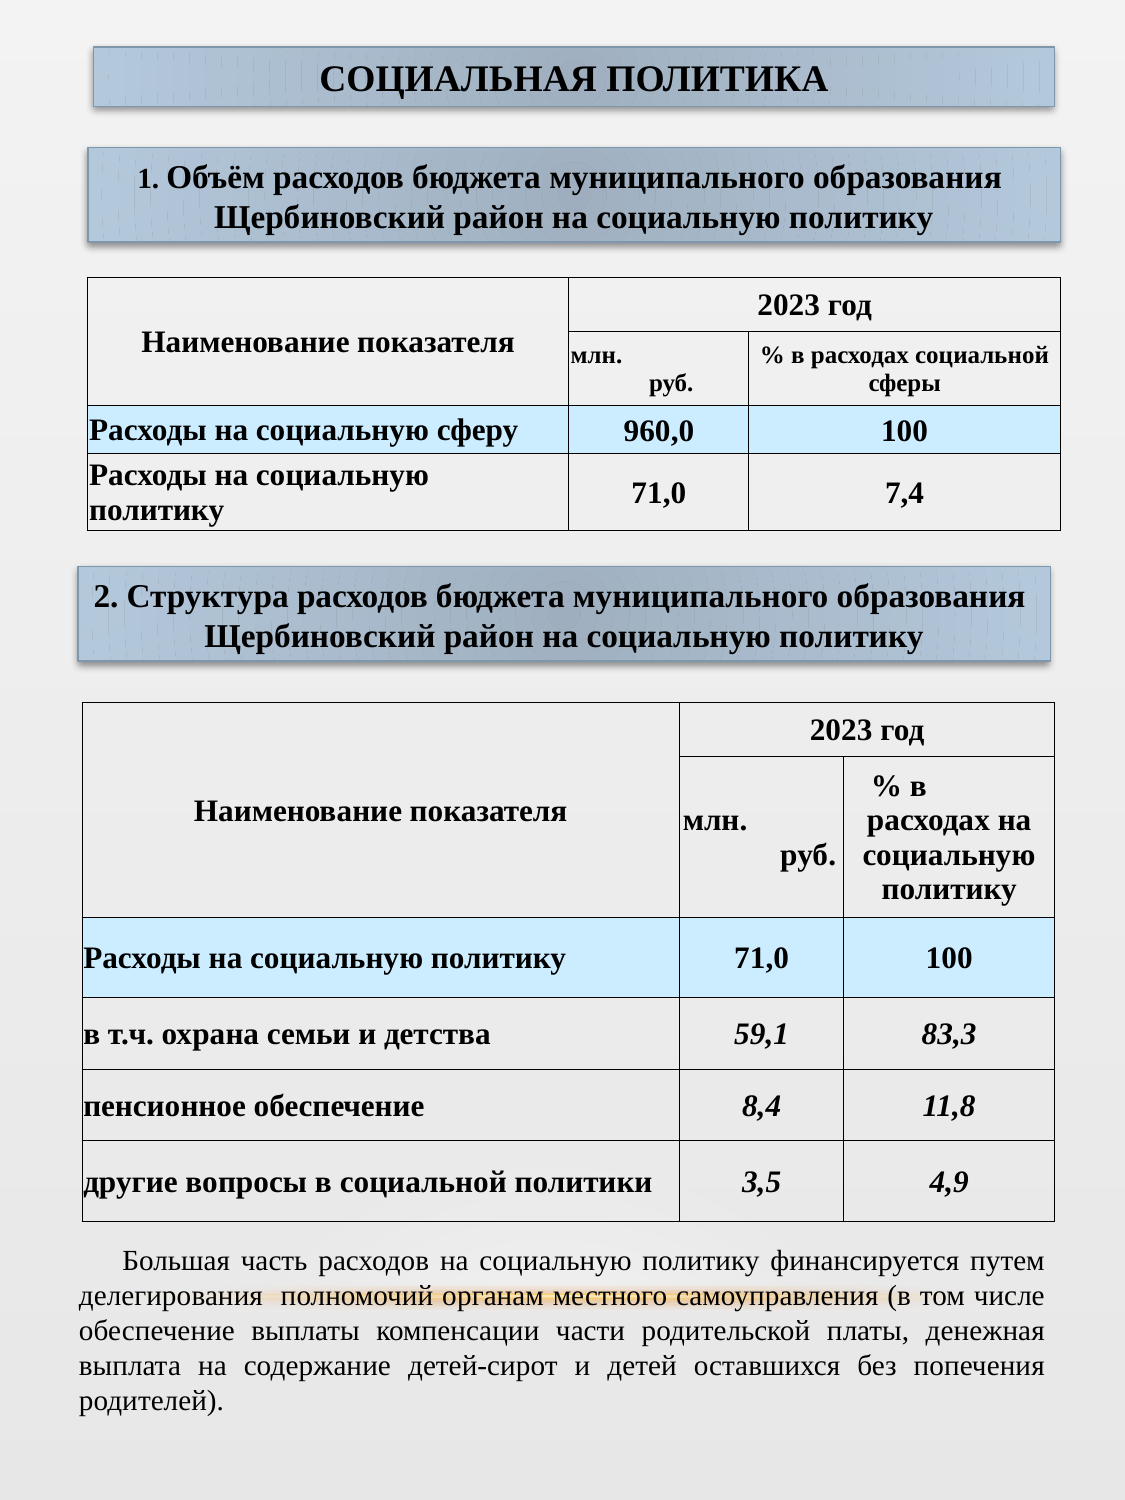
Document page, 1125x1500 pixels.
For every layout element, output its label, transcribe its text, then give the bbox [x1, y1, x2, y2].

table_cell % в расходах социальной сферы [749, 332, 1060, 405]
table_cell 8,4 [680, 1070, 843, 1140]
table_cell 100 [844, 918, 1054, 997]
table_cell 4,9 [844, 1141, 1054, 1221]
table_header 2023 год [680, 703, 1054, 756]
table_cell 59,1 [680, 998, 843, 1069]
text_box СОЦИАЛЬНАЯ ПОЛИТИКА [93, 46, 1055, 107]
table_cell 71,0 [569, 454, 748, 530]
text_box Большая часть расходов на социальную политику финансируется путем делегирования полномочий органам местного самоуправления (в том числе обеспечение выплаты компенсации части родительской платы, денежная выплата на содержание детей-сирот и детей оставшихся без попечения родителей). [64, 1234, 1061, 1424]
table_cell млн. руб. [680, 757, 843, 917]
table_cell Расходы на социальную политику [83, 918, 679, 997]
picture [0, 0, 1125, 1500]
table_cell 11,8 [844, 1070, 1054, 1140]
table_cell Расходы на социальную политику [88, 454, 568, 530]
table_header 2023 год [569, 278, 1060, 331]
text_box 1. Объём расходов бюджета муниципального образования Щербиновский район на социальную политику [87, 147, 1061, 243]
table_header Наименование показателя [83, 703, 679, 917]
table_cell другие вопросы в социальной политики [83, 1141, 679, 1221]
table_cell 7,4 [749, 454, 1060, 530]
table_cell 71,0 [680, 918, 843, 997]
table_cell пенсионное обеспечение [83, 1070, 679, 1140]
text_box 2. Структура расходов бюджета муниципального образования Щербиновский район на социальную политику [77, 566, 1051, 662]
table_cell 3,5 [680, 1141, 843, 1221]
table_cell % в расходах на социальную политику [844, 757, 1054, 917]
table_header Наименование показателя [88, 278, 568, 405]
table_cell млн. руб. [569, 332, 748, 405]
table_cell 83,3 [844, 998, 1054, 1069]
table_cell 960,0 [569, 406, 748, 453]
table_cell 100 [749, 406, 1060, 453]
table_cell Расходы на социальную сферу [88, 406, 568, 453]
table_cell в т.ч. охрана семьи и детства [83, 998, 679, 1069]
